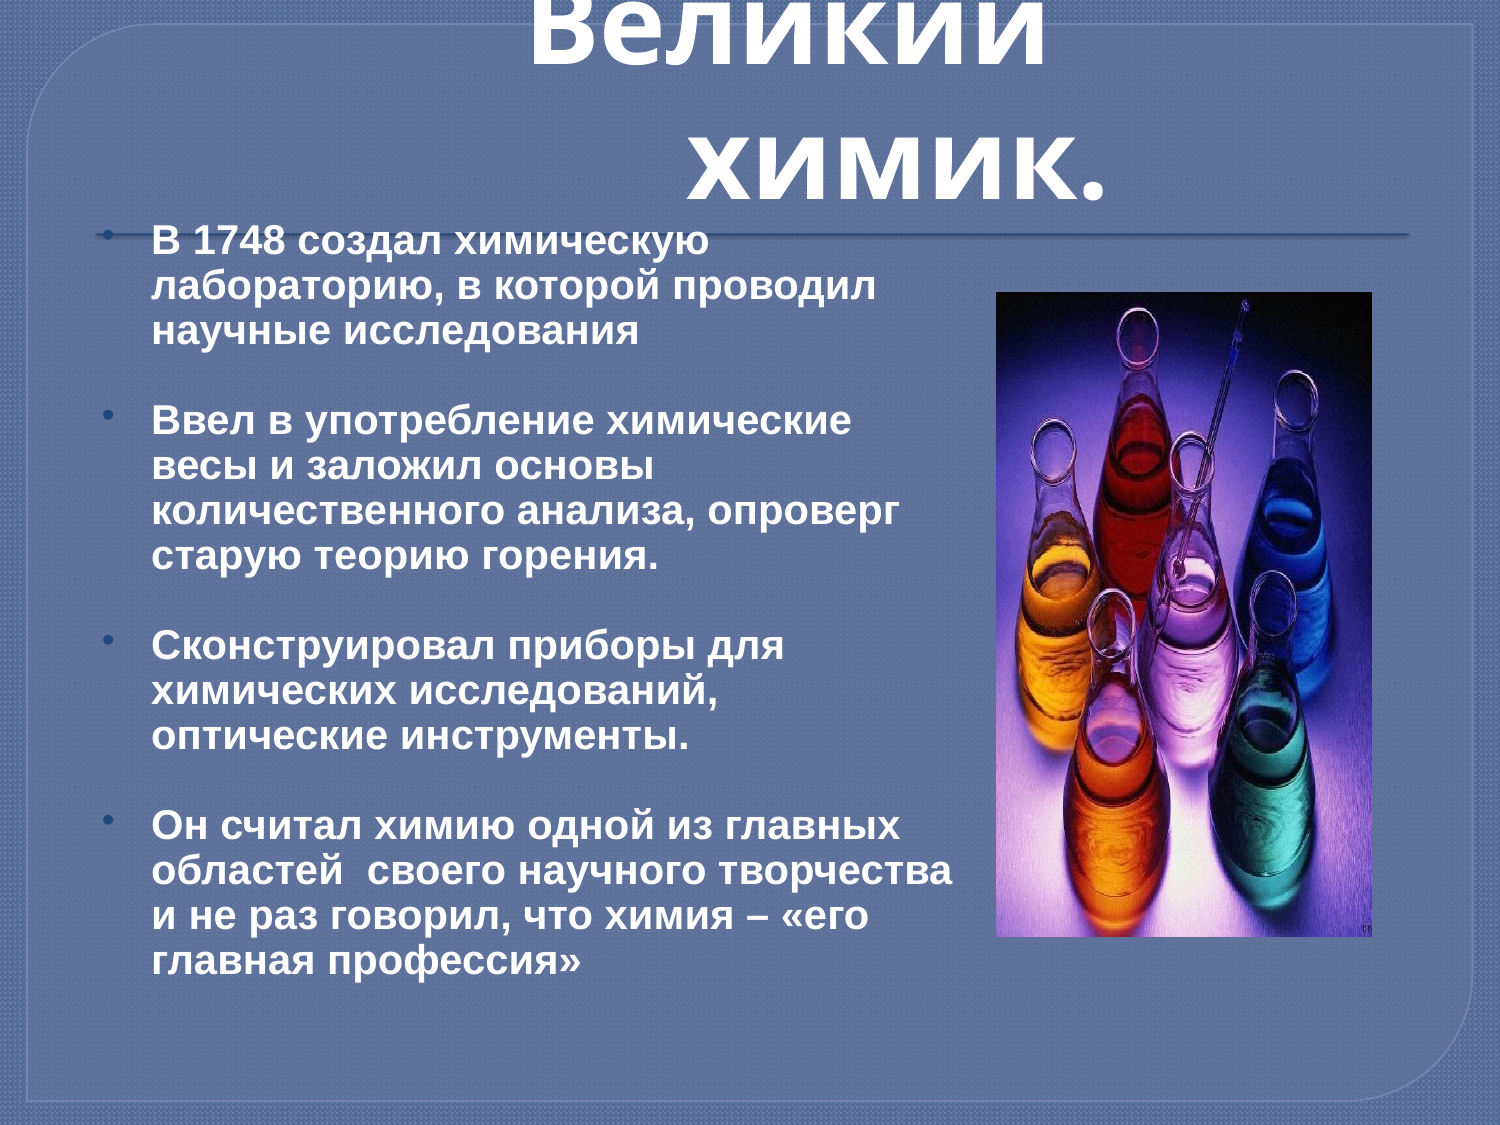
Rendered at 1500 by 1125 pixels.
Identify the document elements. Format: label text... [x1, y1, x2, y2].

picture [995, 292, 1372, 937]
list В 1748 создал химическую лабораторию, в которой проводил научные исследования Ввел в употребление химические весы и заложил основы количественного анализа, опроверг старую теорию горения. Сконструировал приборы для химических исследований, оптические инструменты. Он считал химию одной из главных областей своего научного творчества и не раз говорил, что химия – «его главная профессия» [88, 210, 973, 1092]
title Великий химик. [75, 41, 1125, 230]
